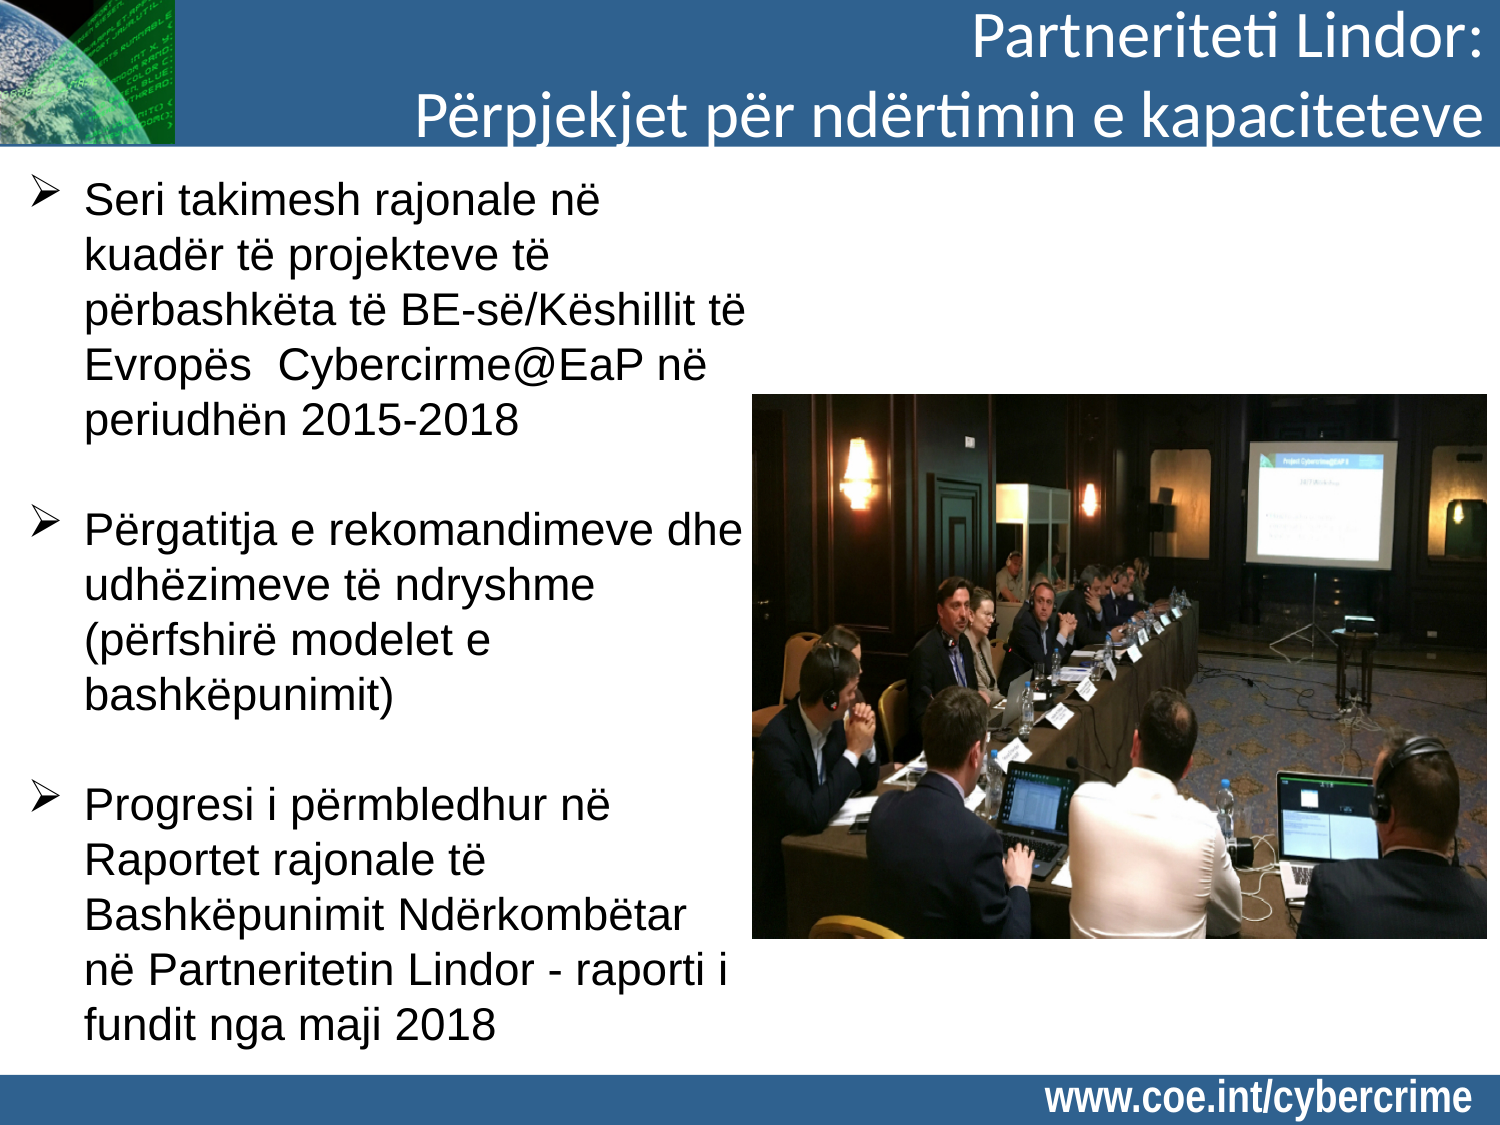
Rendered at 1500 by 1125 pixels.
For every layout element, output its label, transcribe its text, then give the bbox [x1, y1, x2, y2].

text_box Partneriteti Lindor: Përpjekjet për ndërtimin e kapaciteteve [177, 0, 1500, 149]
text_box [0, 1073, 1030, 1125]
picture [0, 0, 175, 144]
text_box Seri takimesh rajonale në kuadër të projekteve të përbashkëta të BE-së/Këshillit të Evropës Cybercirme@EaP në periudhën 2015-2018 Përgatitja e rekomandimeve dhe udhëzimeve të ndryshme (përfshirë modelet e bashkëpunimit) Progresi i përmbledhur në Raportet rajonale të Bashkëpunimit Ndërkombëtar në Partneritetin Lindor - raporti i fundit nga maji 2018 [12, 162, 763, 1057]
picture [751, 394, 1487, 940]
text_box www.coe.int/cybercrime [1030, 1059, 1500, 1125]
